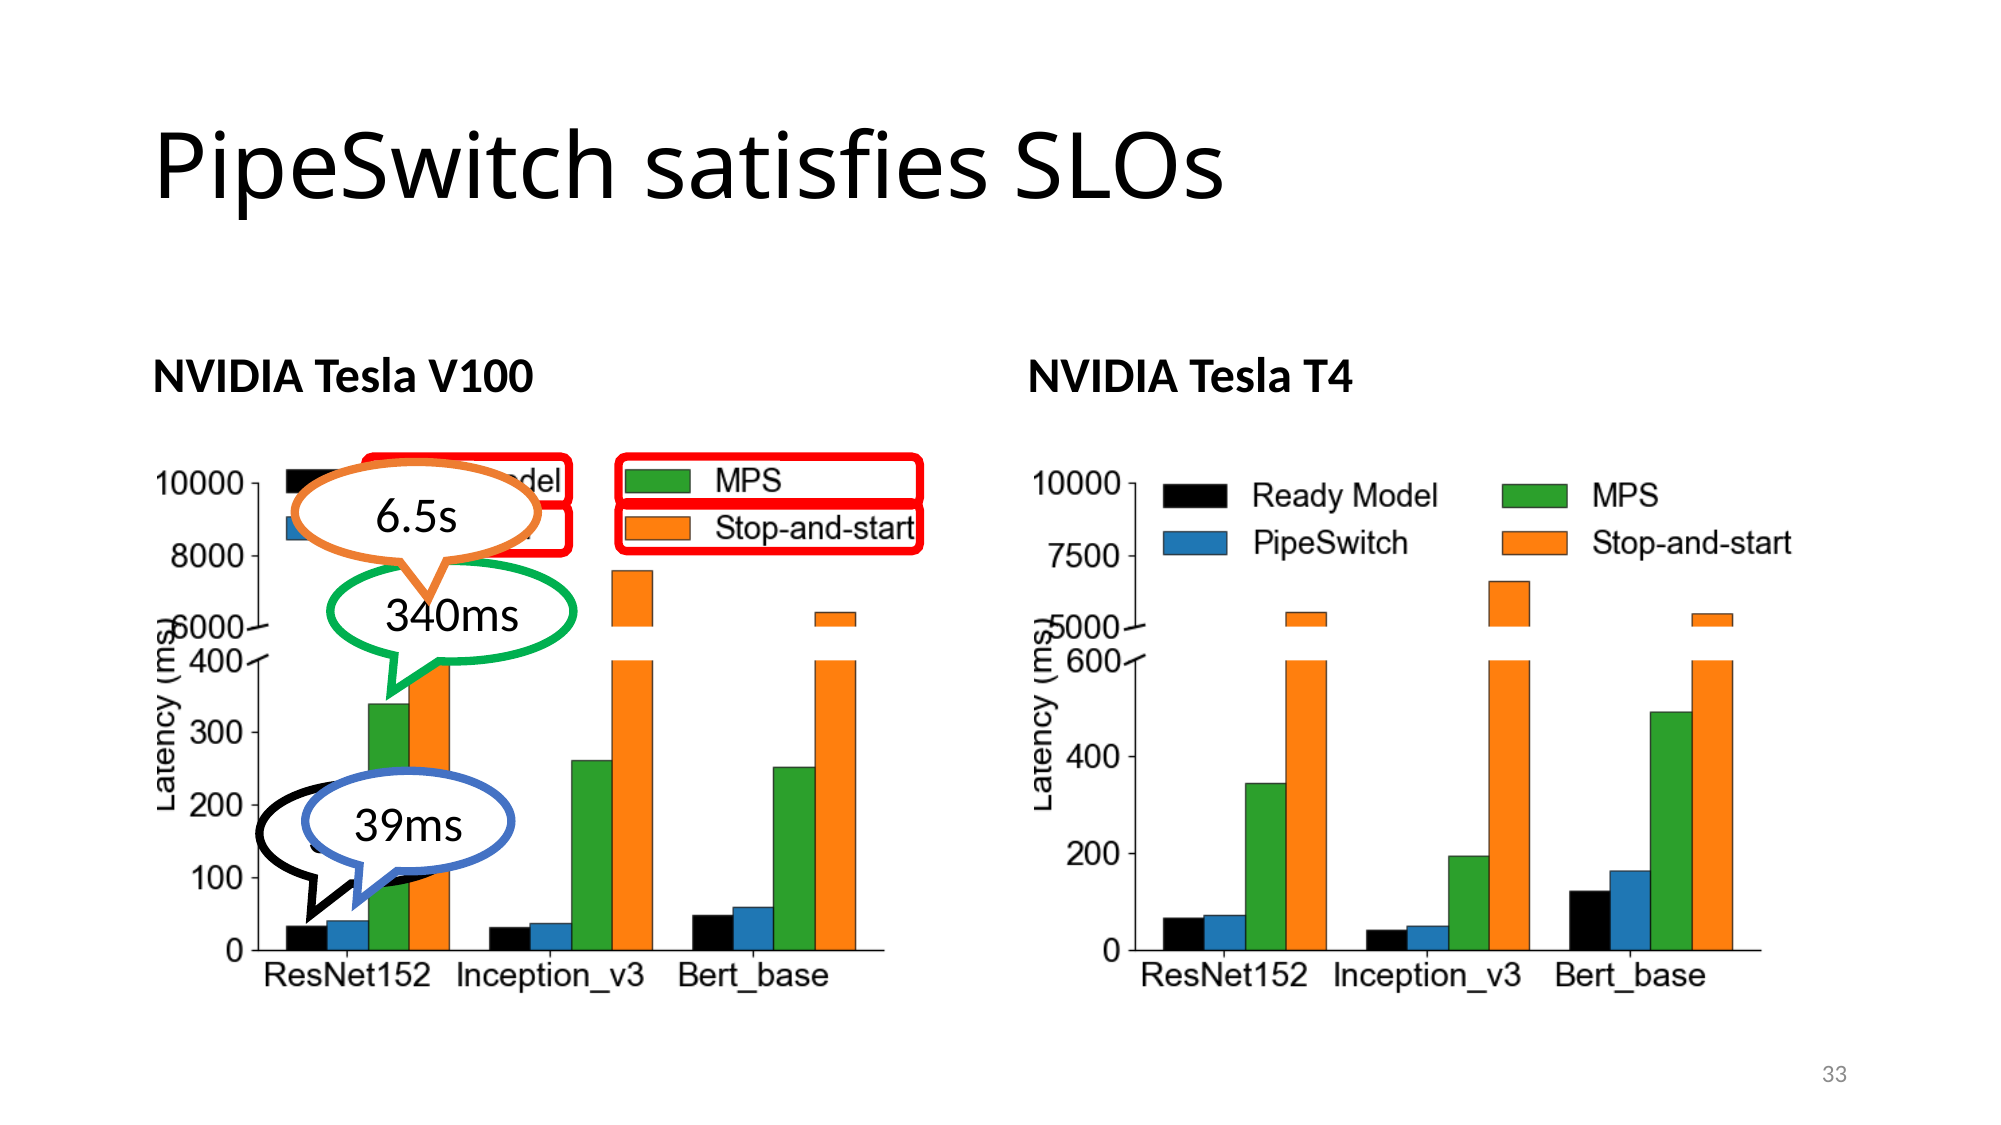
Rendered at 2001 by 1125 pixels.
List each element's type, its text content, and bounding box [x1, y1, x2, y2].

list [157, 410, 964, 1016]
slide_number 33 [1412, 1042, 1863, 1103]
list NVIDIA Tesla V100 [137, 275, 984, 411]
list NVIDIA Tesla T4 [1012, 275, 1863, 411]
title PipeSwitch satisfies SLOs [137, 59, 1863, 278]
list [1034, 410, 1841, 1016]
